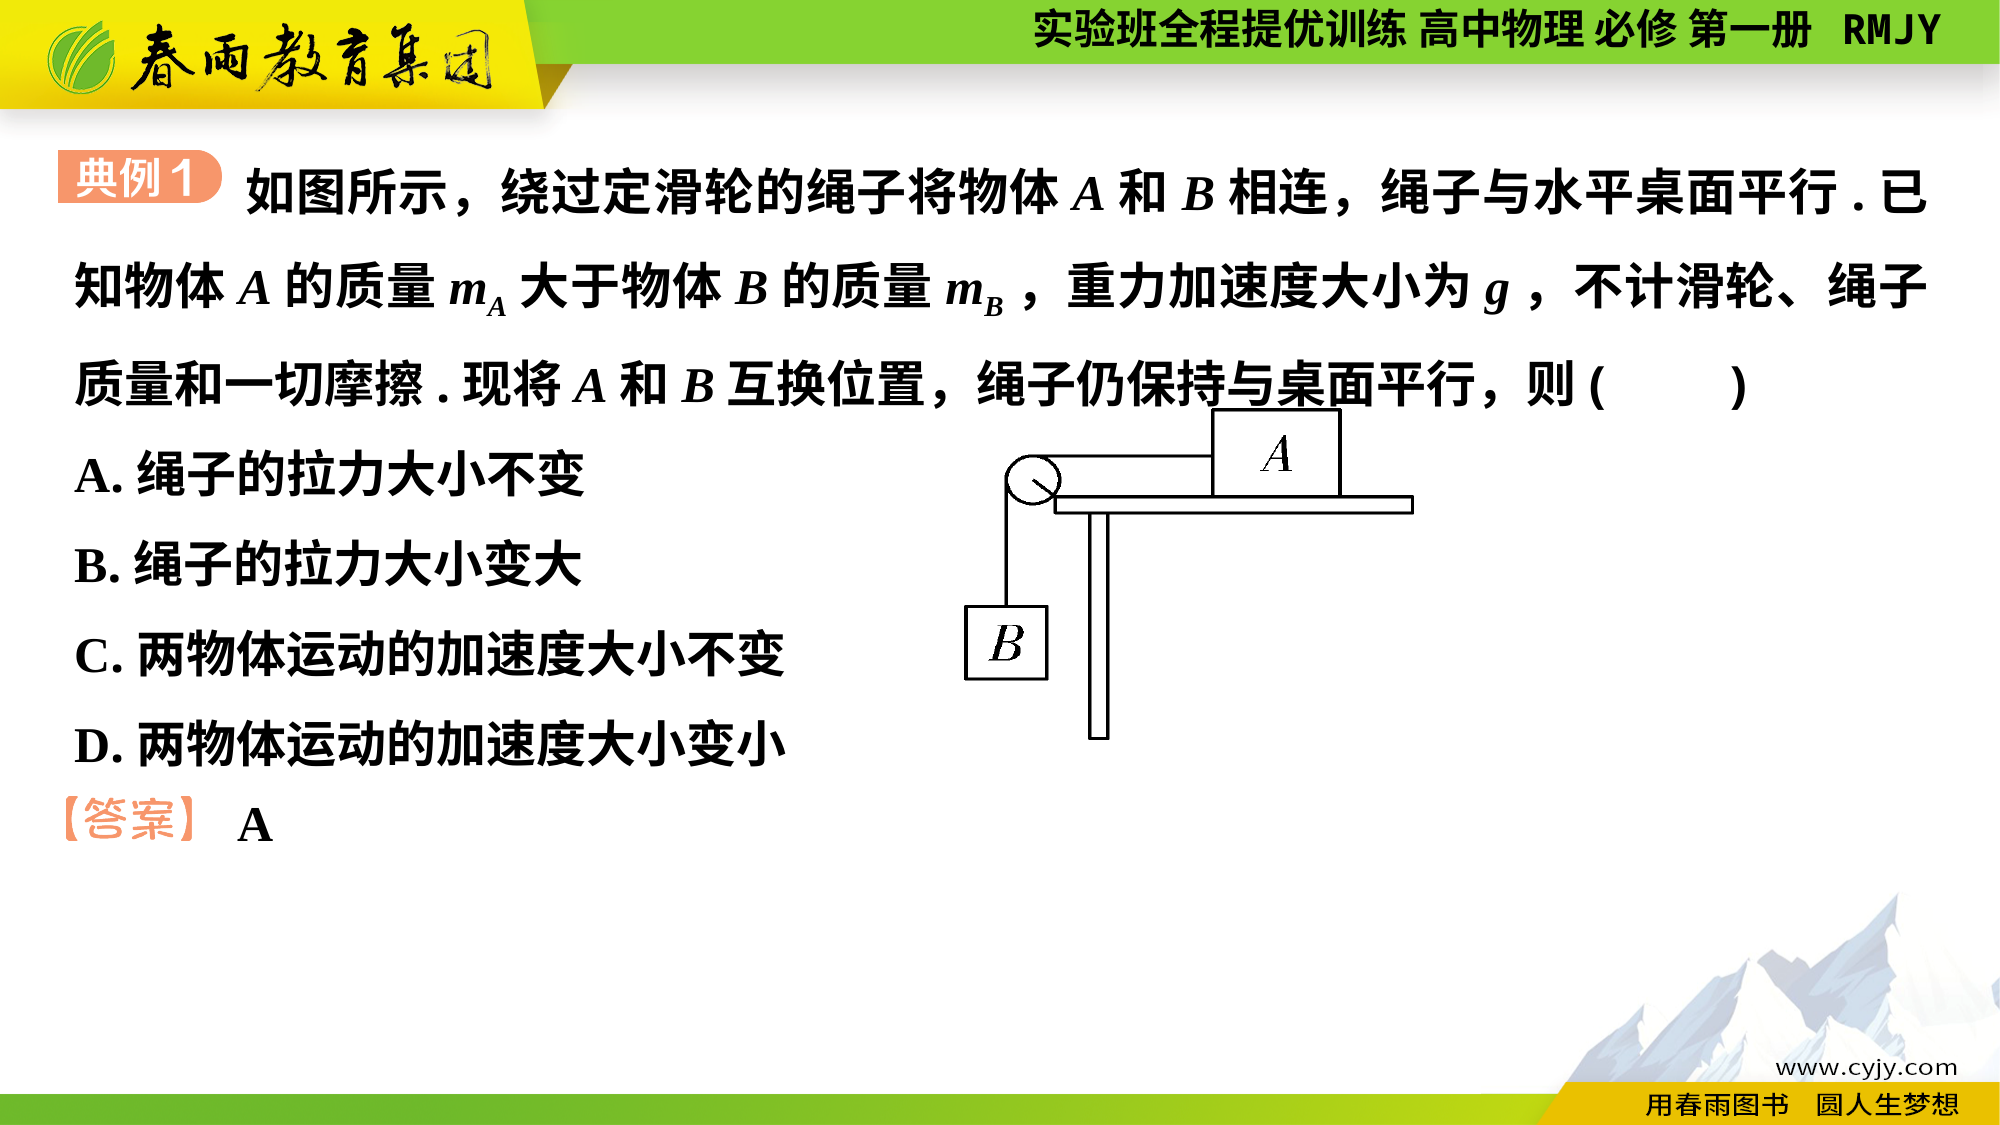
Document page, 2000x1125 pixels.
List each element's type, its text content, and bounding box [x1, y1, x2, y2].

list 如图所示，绕过定滑轮的绳子将物体A和B相连，绳子与水平桌面平行.已知物体A的质量mA大于物体B的质量mB，重力加速度大小为g，不计滑轮、绳子质量和一切摩擦.现将A和B互换位置，绳子仍保持与桌面平行，则( ) A.绳子的拉力大小不变 B.绳子的拉力大小变大 C.两物体运动的加速度大小不变 D.两物体运动的加速度大小变小 [59, 122, 1944, 774]
text_box A [222, 784, 289, 859]
picture [0, 0, 2000, 1125]
